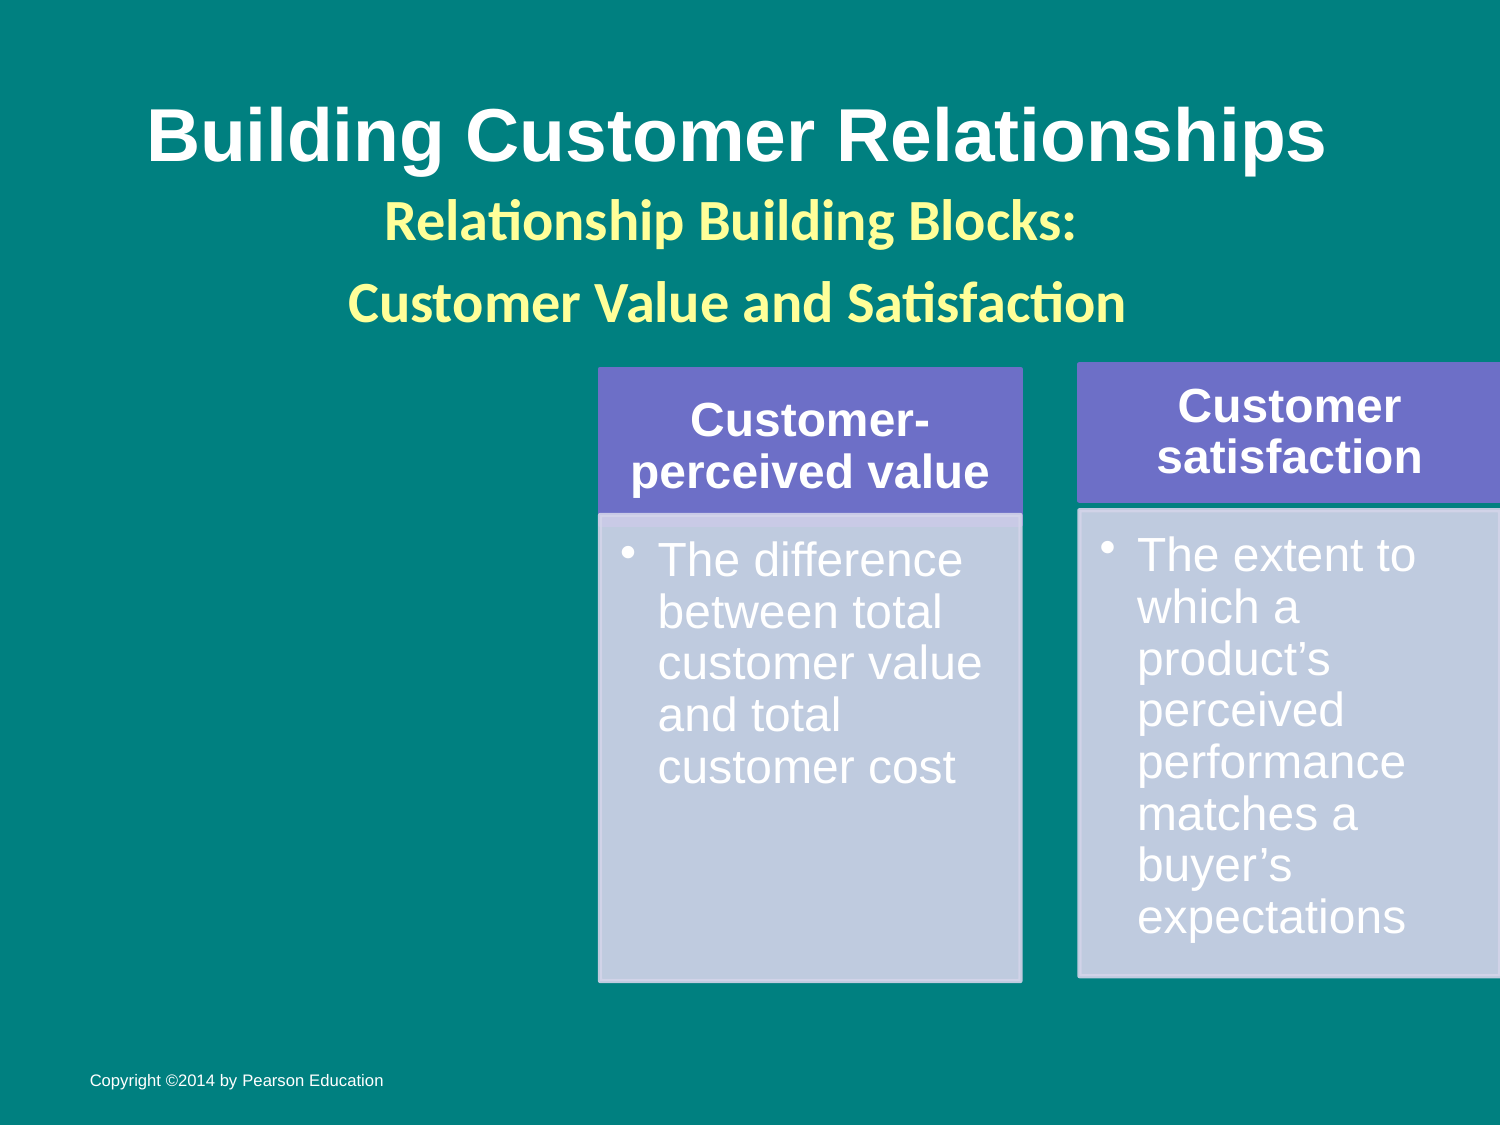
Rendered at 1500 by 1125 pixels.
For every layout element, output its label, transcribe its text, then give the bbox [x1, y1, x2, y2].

text_box Copyright ©2014 by Pearson Education [74, 1062, 825, 1098]
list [599, 337, 1500, 1013]
list Relationship Building Blocks: Customer Value and Satisfaction [137, 174, 1326, 338]
title Building Customer Relationships [99, 37, 1376, 226]
